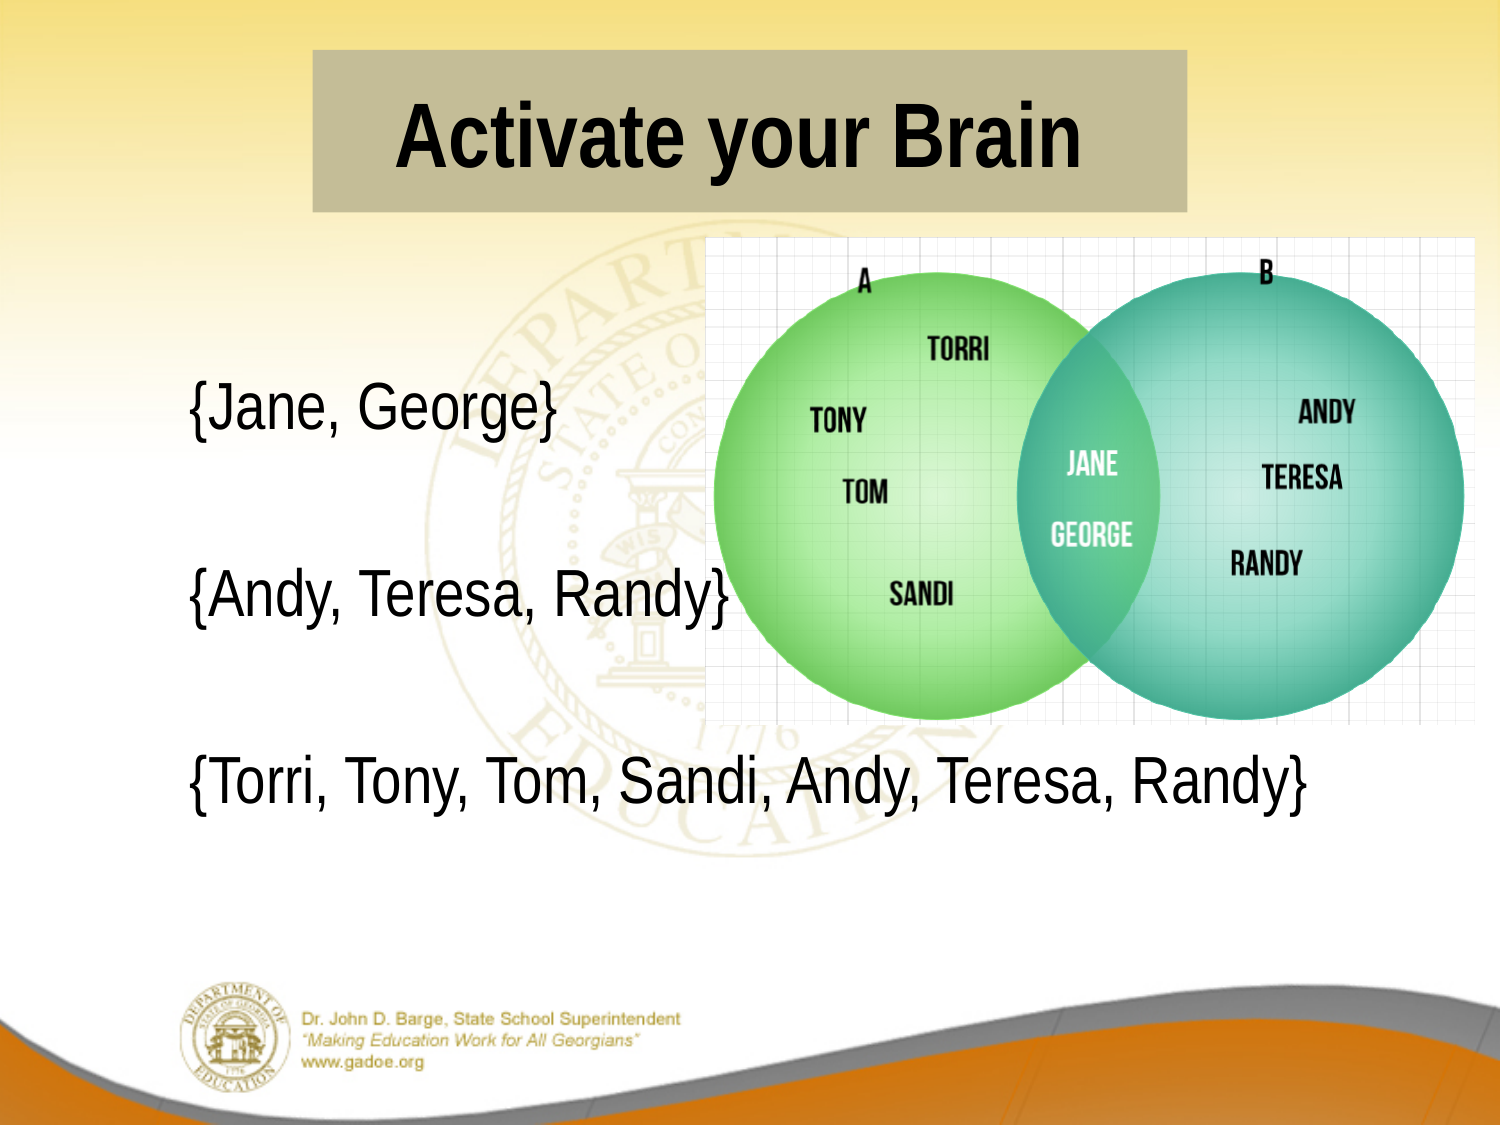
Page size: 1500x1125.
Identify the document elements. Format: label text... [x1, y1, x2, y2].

picture [0, 0, 1500, 1125]
text_box Activate your Brain [312, 49, 1188, 213]
